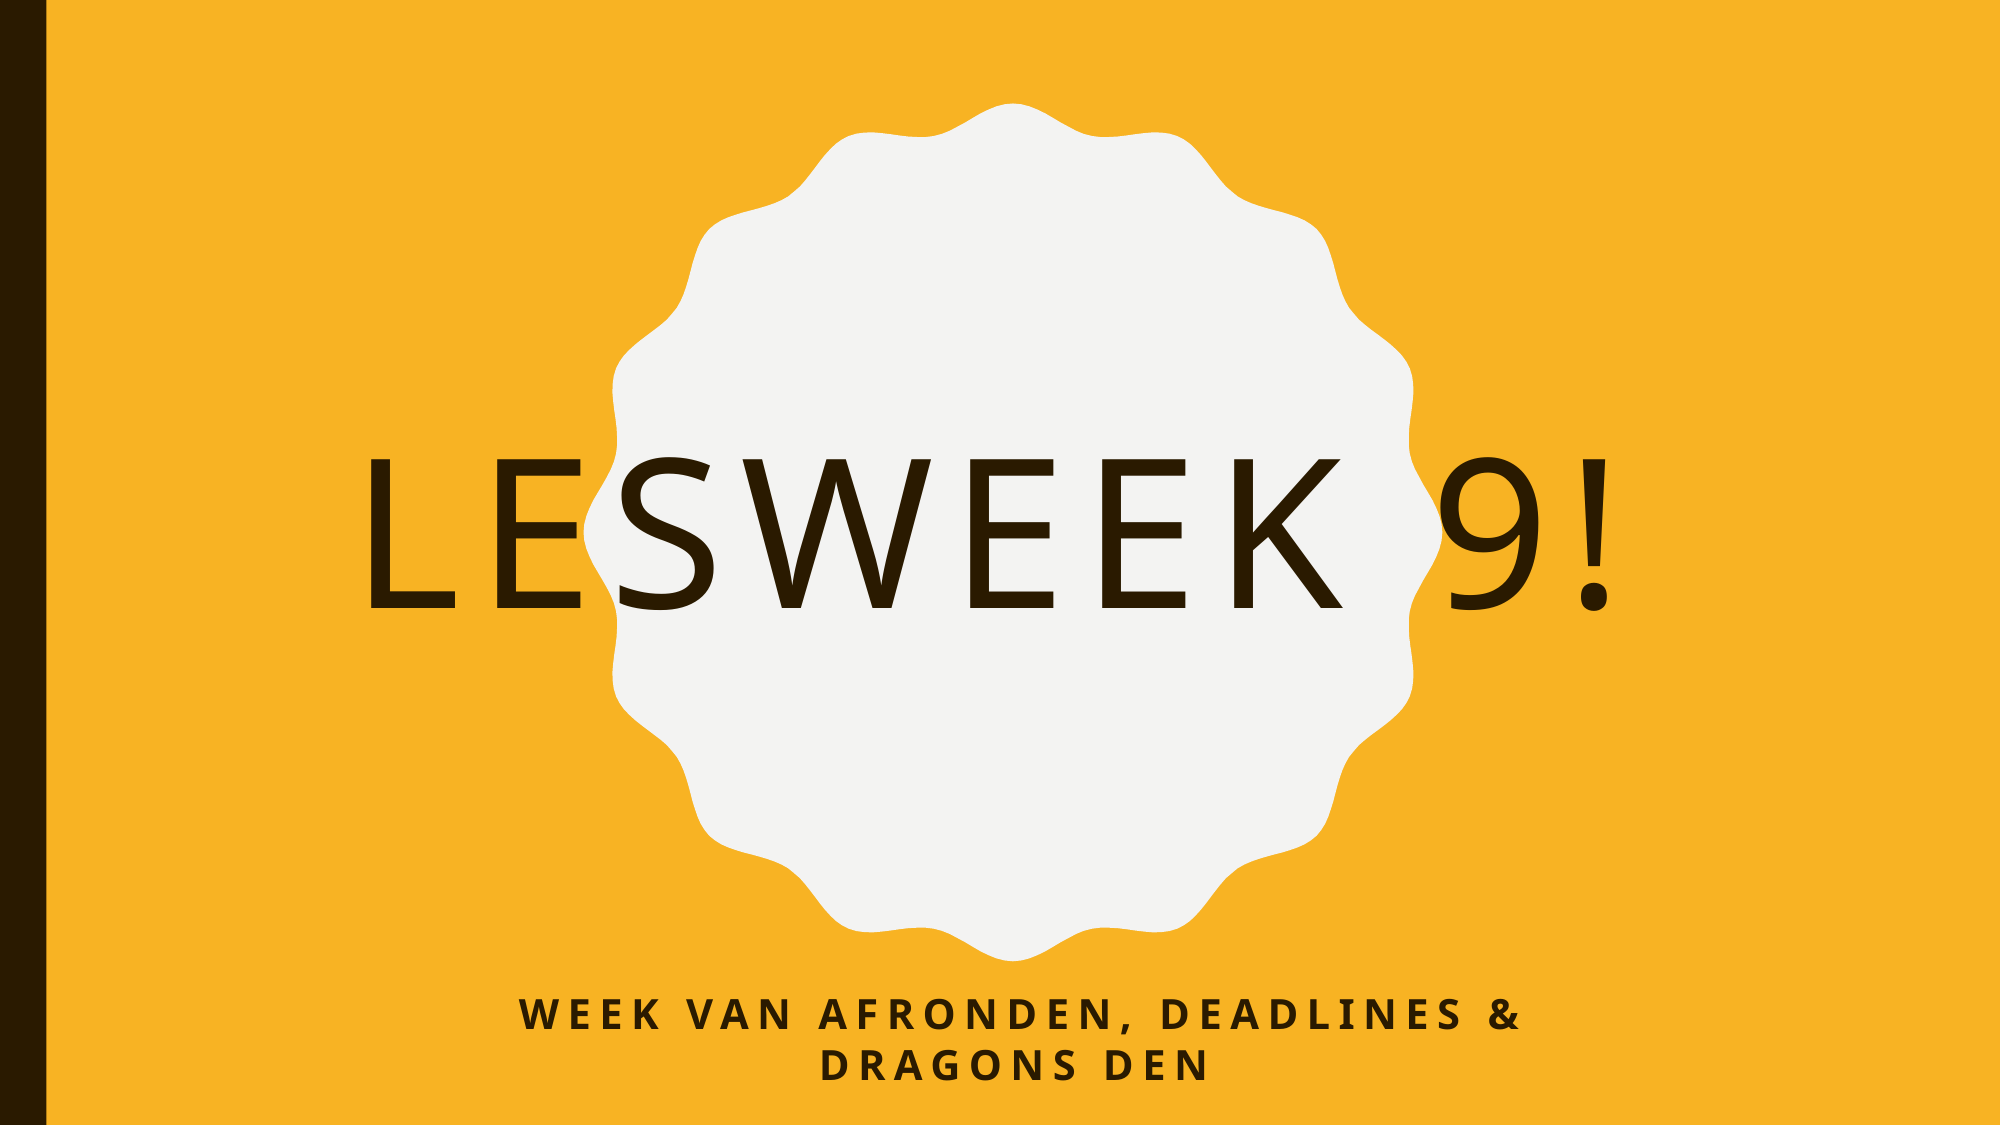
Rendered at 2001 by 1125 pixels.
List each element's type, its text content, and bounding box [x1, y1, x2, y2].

title Lesweek 9! [176, 180, 1870, 902]
subtitle Week van afronden, Deadlines & Dragons Den [363, 980, 1684, 1103]
